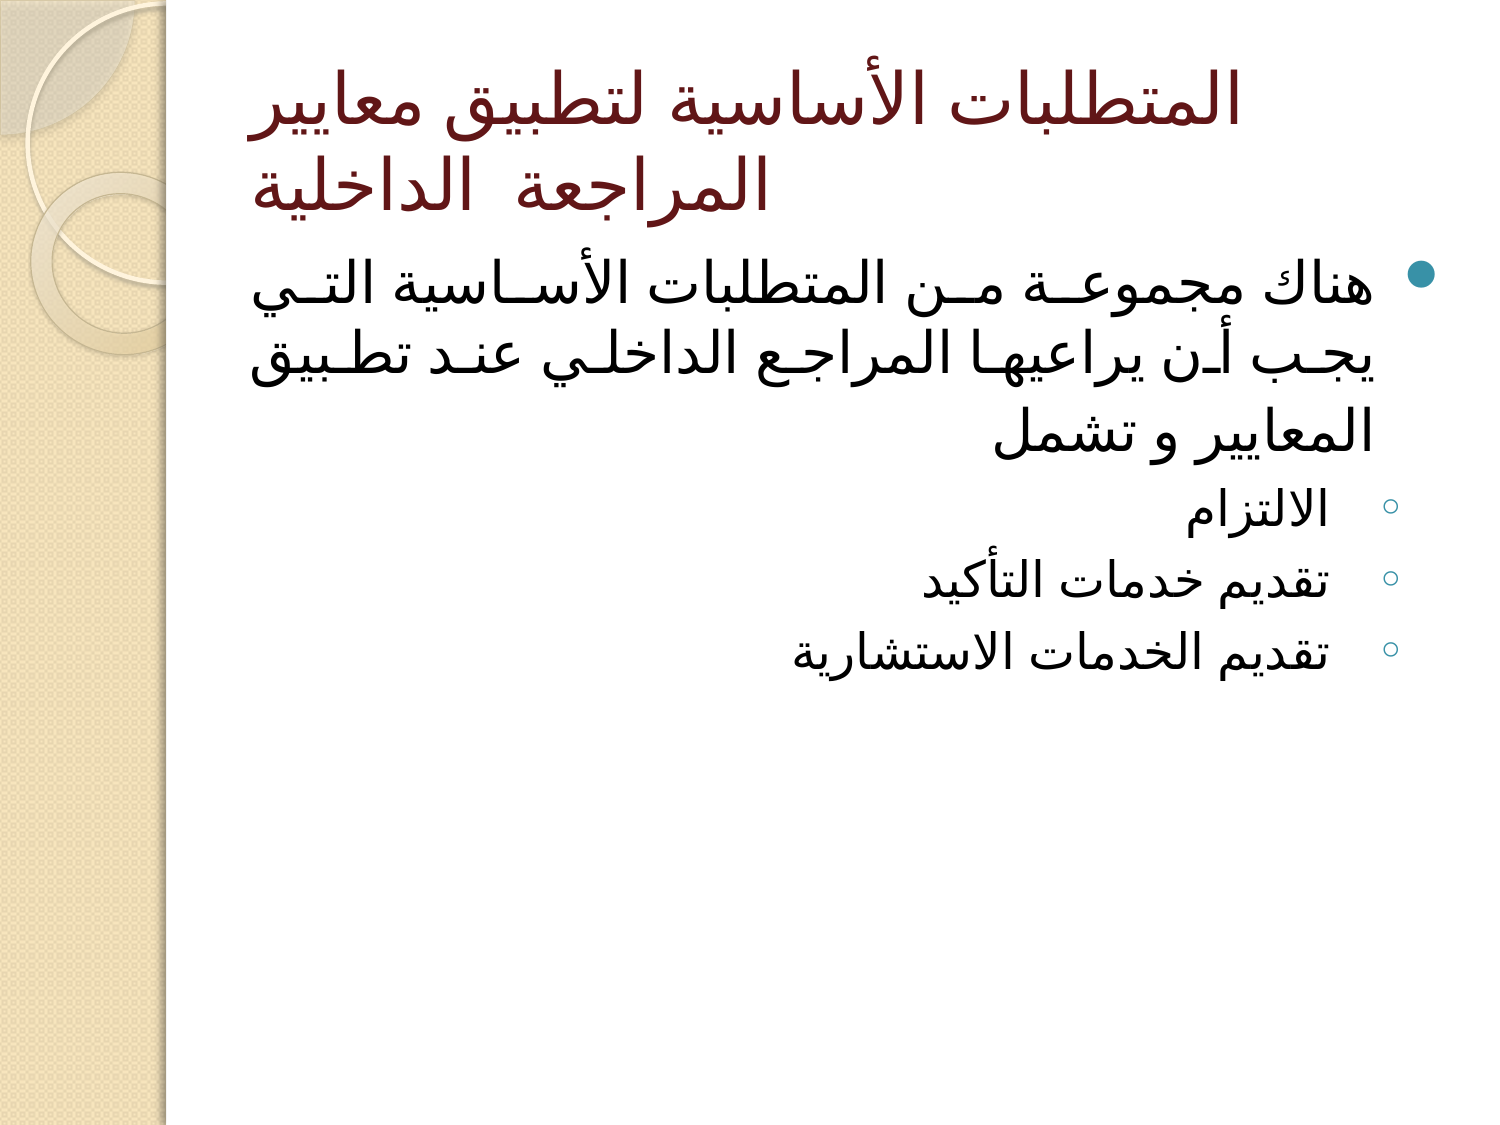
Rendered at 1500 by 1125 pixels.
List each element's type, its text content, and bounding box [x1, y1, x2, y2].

list هناك مجموعة من المتطلبات الأساسية التي يجب أن يراعيها المراجع الداخلي عند تطبيق المعايير و تشمل الالتزام تقديم خدمات التأكيد تقديم الخدمات الاستشارية [235, 237, 1466, 1025]
title المتطلبات الأساسية لتطبيق معايير المراجعة الداخلية [235, 45, 1466, 233]
